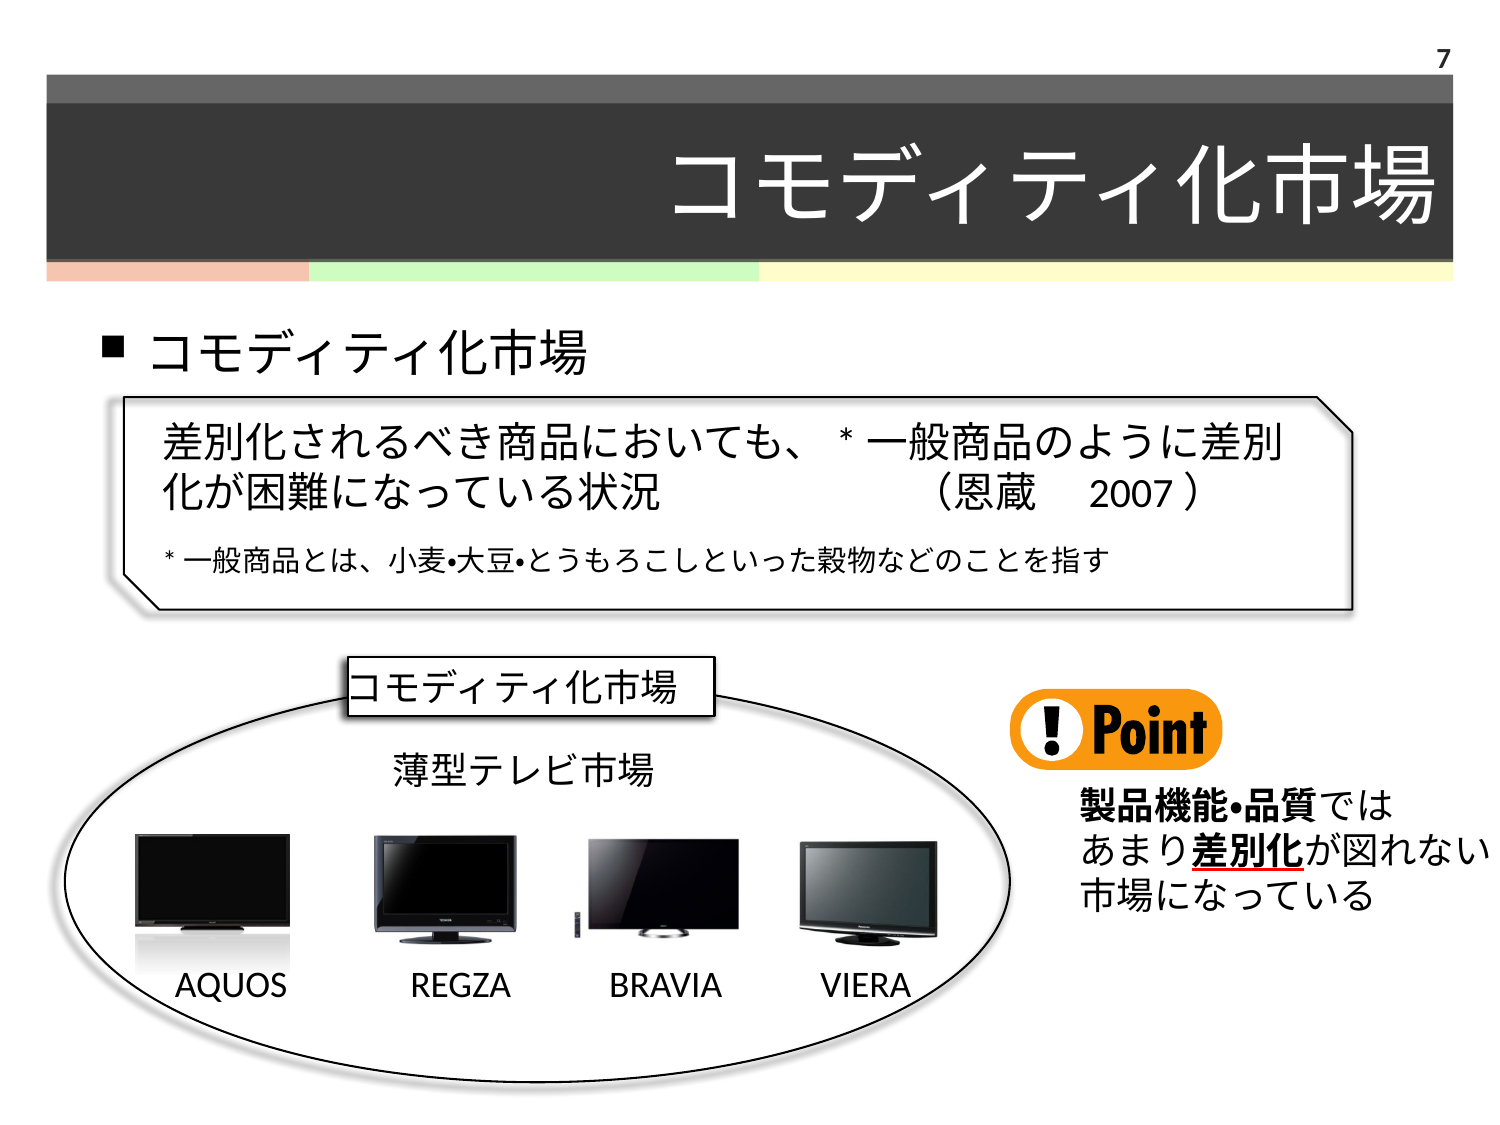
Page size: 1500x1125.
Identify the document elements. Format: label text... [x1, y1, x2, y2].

picture [135, 833, 291, 975]
text_box [122, 396, 1354, 611]
text_box コモディティ化市場 [330, 656, 694, 717]
text_box [63, 695, 1011, 1084]
text_box コモディティ化市場 [84, 314, 604, 390]
text_box 薄型テレビ市場 [377, 739, 670, 800]
text_box 製品機能・品質では あまり差別化が図れない市場になっている [1064, 775, 1500, 925]
title コモディティ化市場 [46, 103, 1454, 263]
picture [1009, 688, 1223, 771]
text_box [694, 656, 716, 717]
slide_number 7 [1362, 27, 1467, 87]
picture [371, 833, 520, 945]
picture [572, 821, 742, 949]
picture [796, 821, 940, 965]
